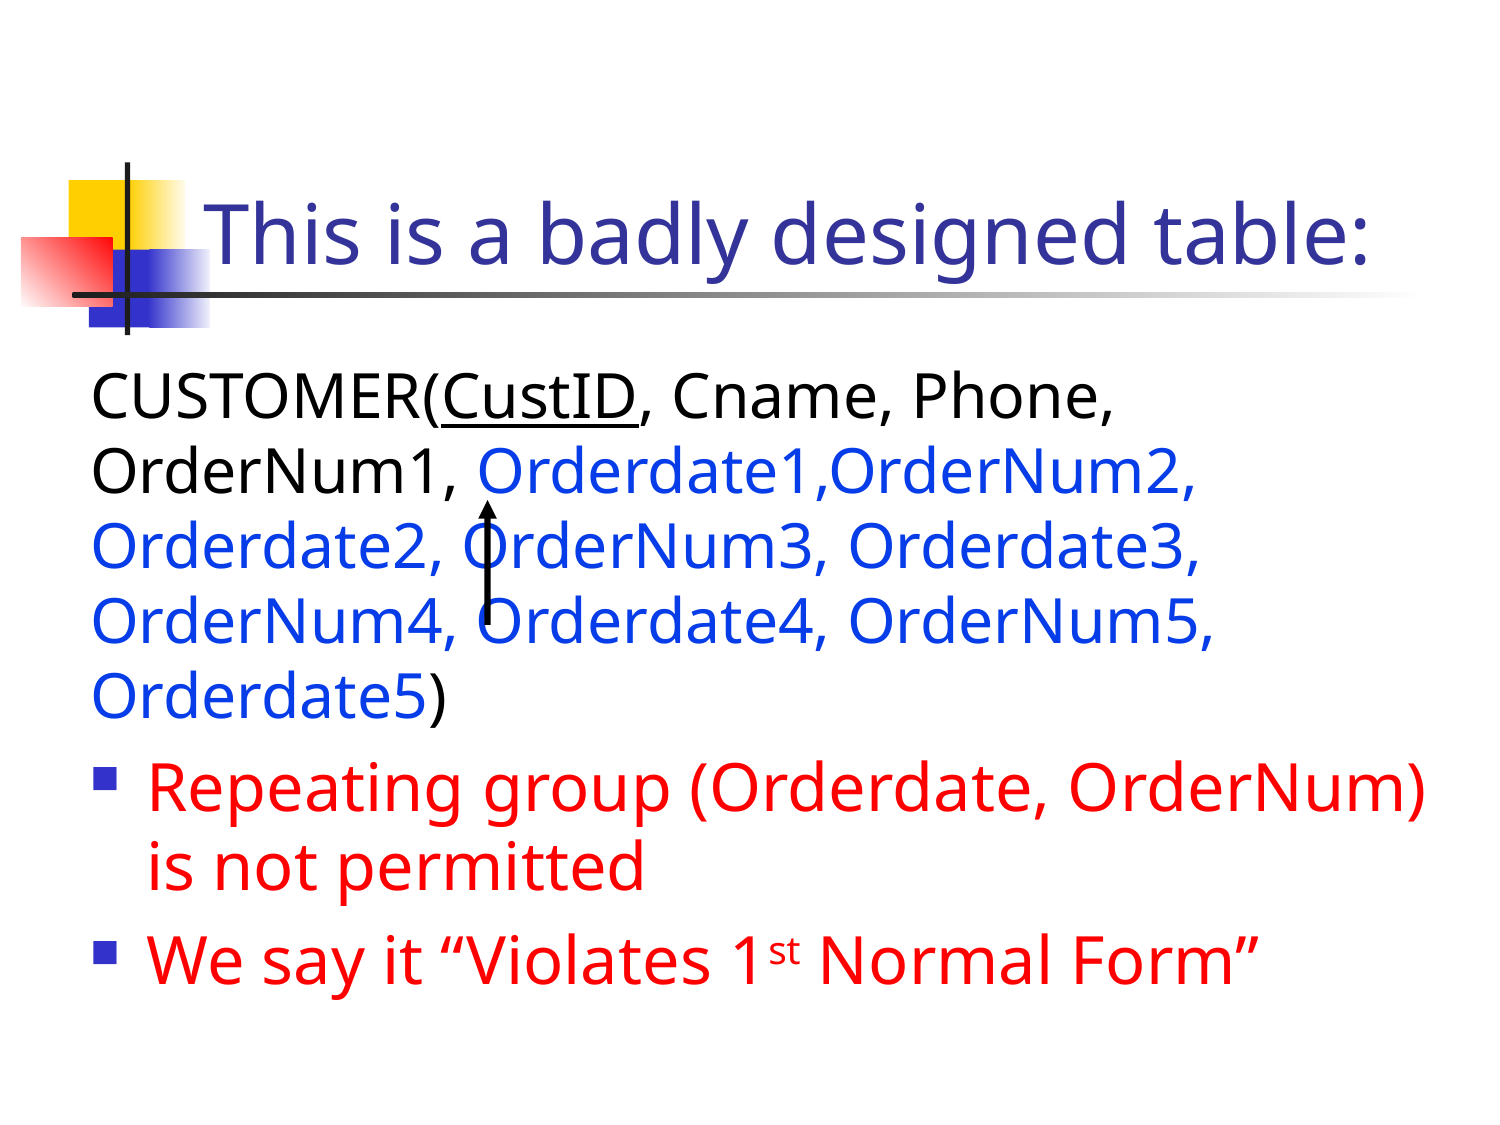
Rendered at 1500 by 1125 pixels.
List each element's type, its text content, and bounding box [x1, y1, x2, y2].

title This is a badly designed table: [188, 101, 1468, 289]
text_box [481, 499, 494, 625]
list CUSTOMER(CustID, Cname, Phone, OrderNum1, Orderdate1,OrderNum2, Orderdate2, OrderNum3, Orderdate3, OrderNum4, Orderdate4, OrderNum5, Orderdate5) Repeating group (Orderdate, OrderNum) is not permitted We say it “Violates 1st Normal Form” [75, 348, 1488, 1024]
